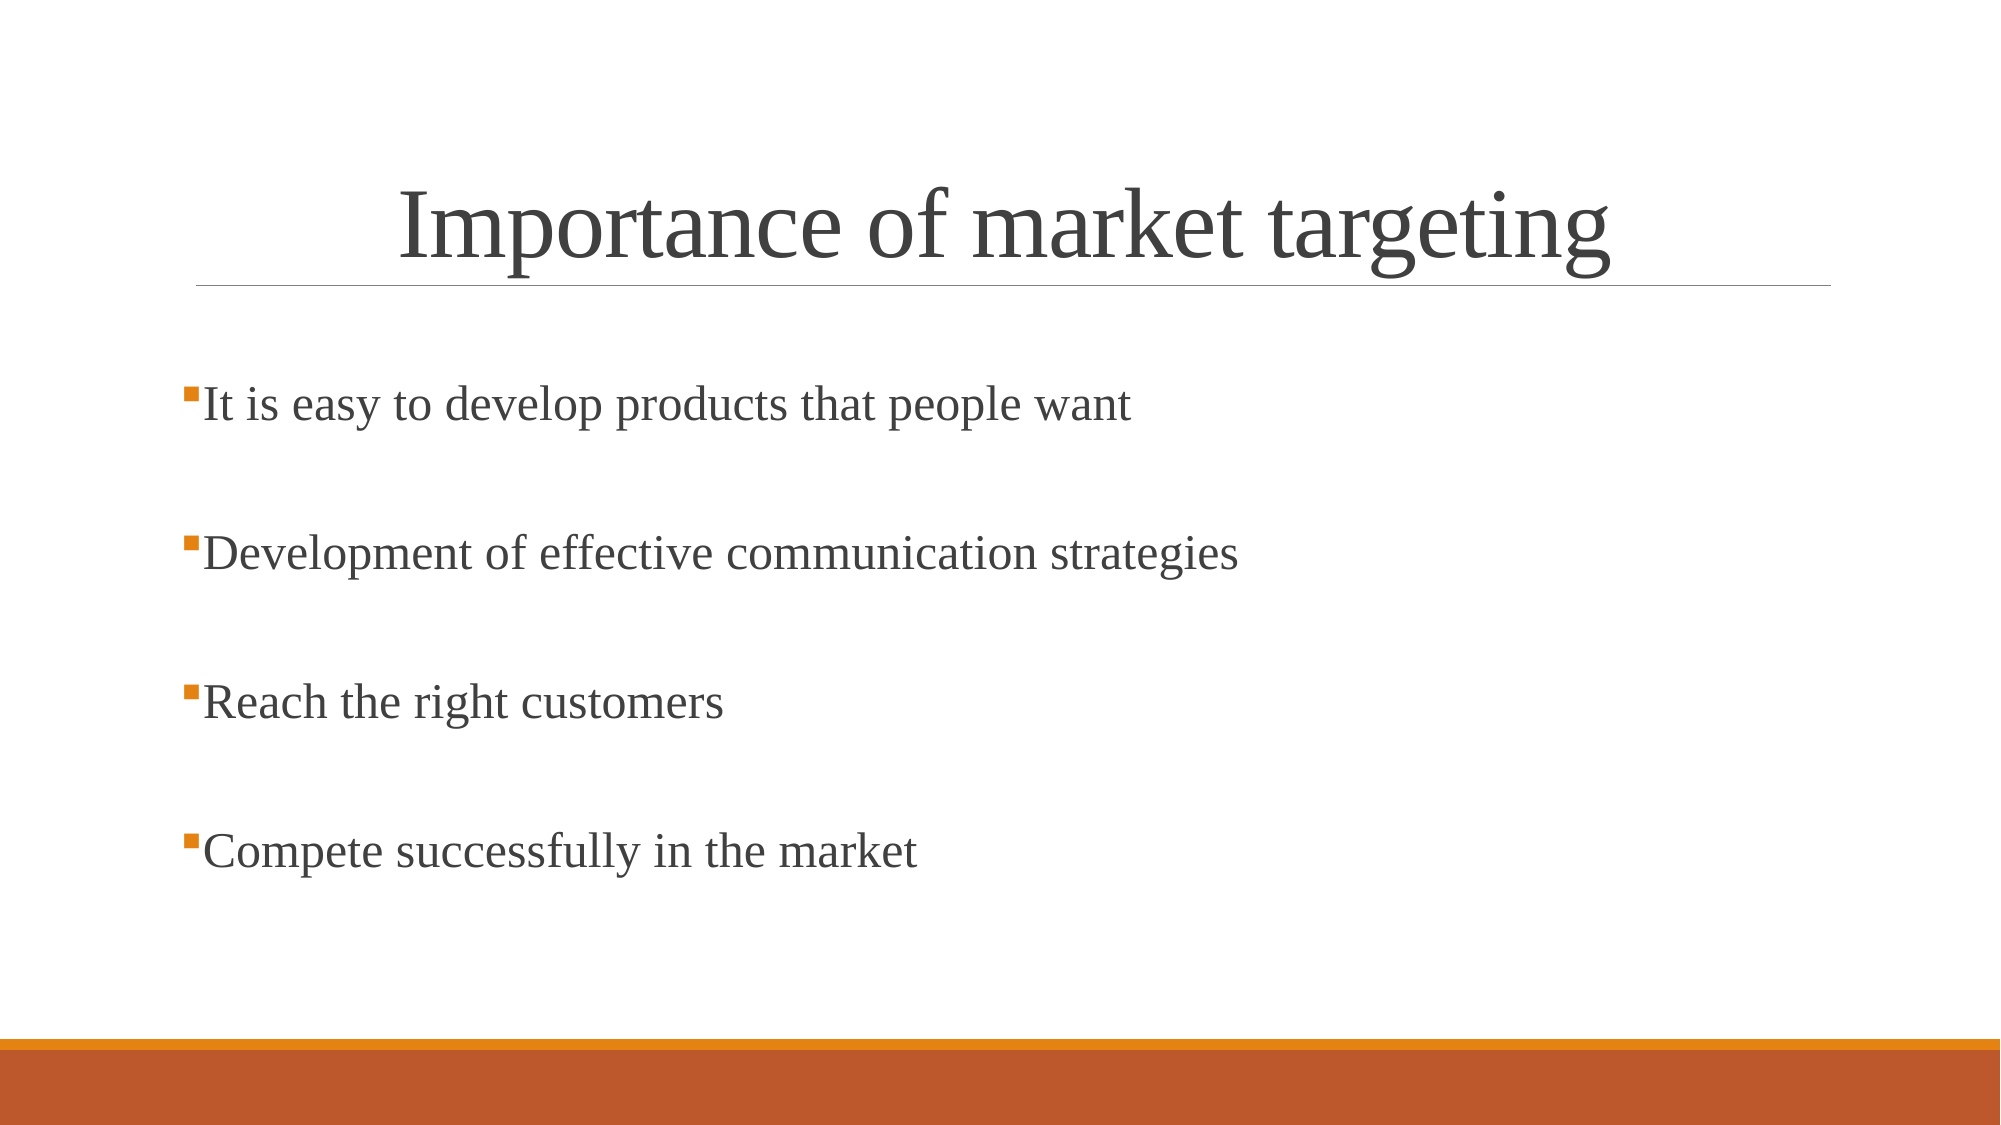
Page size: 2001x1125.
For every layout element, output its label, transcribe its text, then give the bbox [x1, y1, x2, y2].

list It is easy to develop products that people want Development of effective communication strategies Reach the right customers Compete successfully in the market [180, 302, 1830, 963]
title Importance of market targeting [180, 47, 1830, 285]
